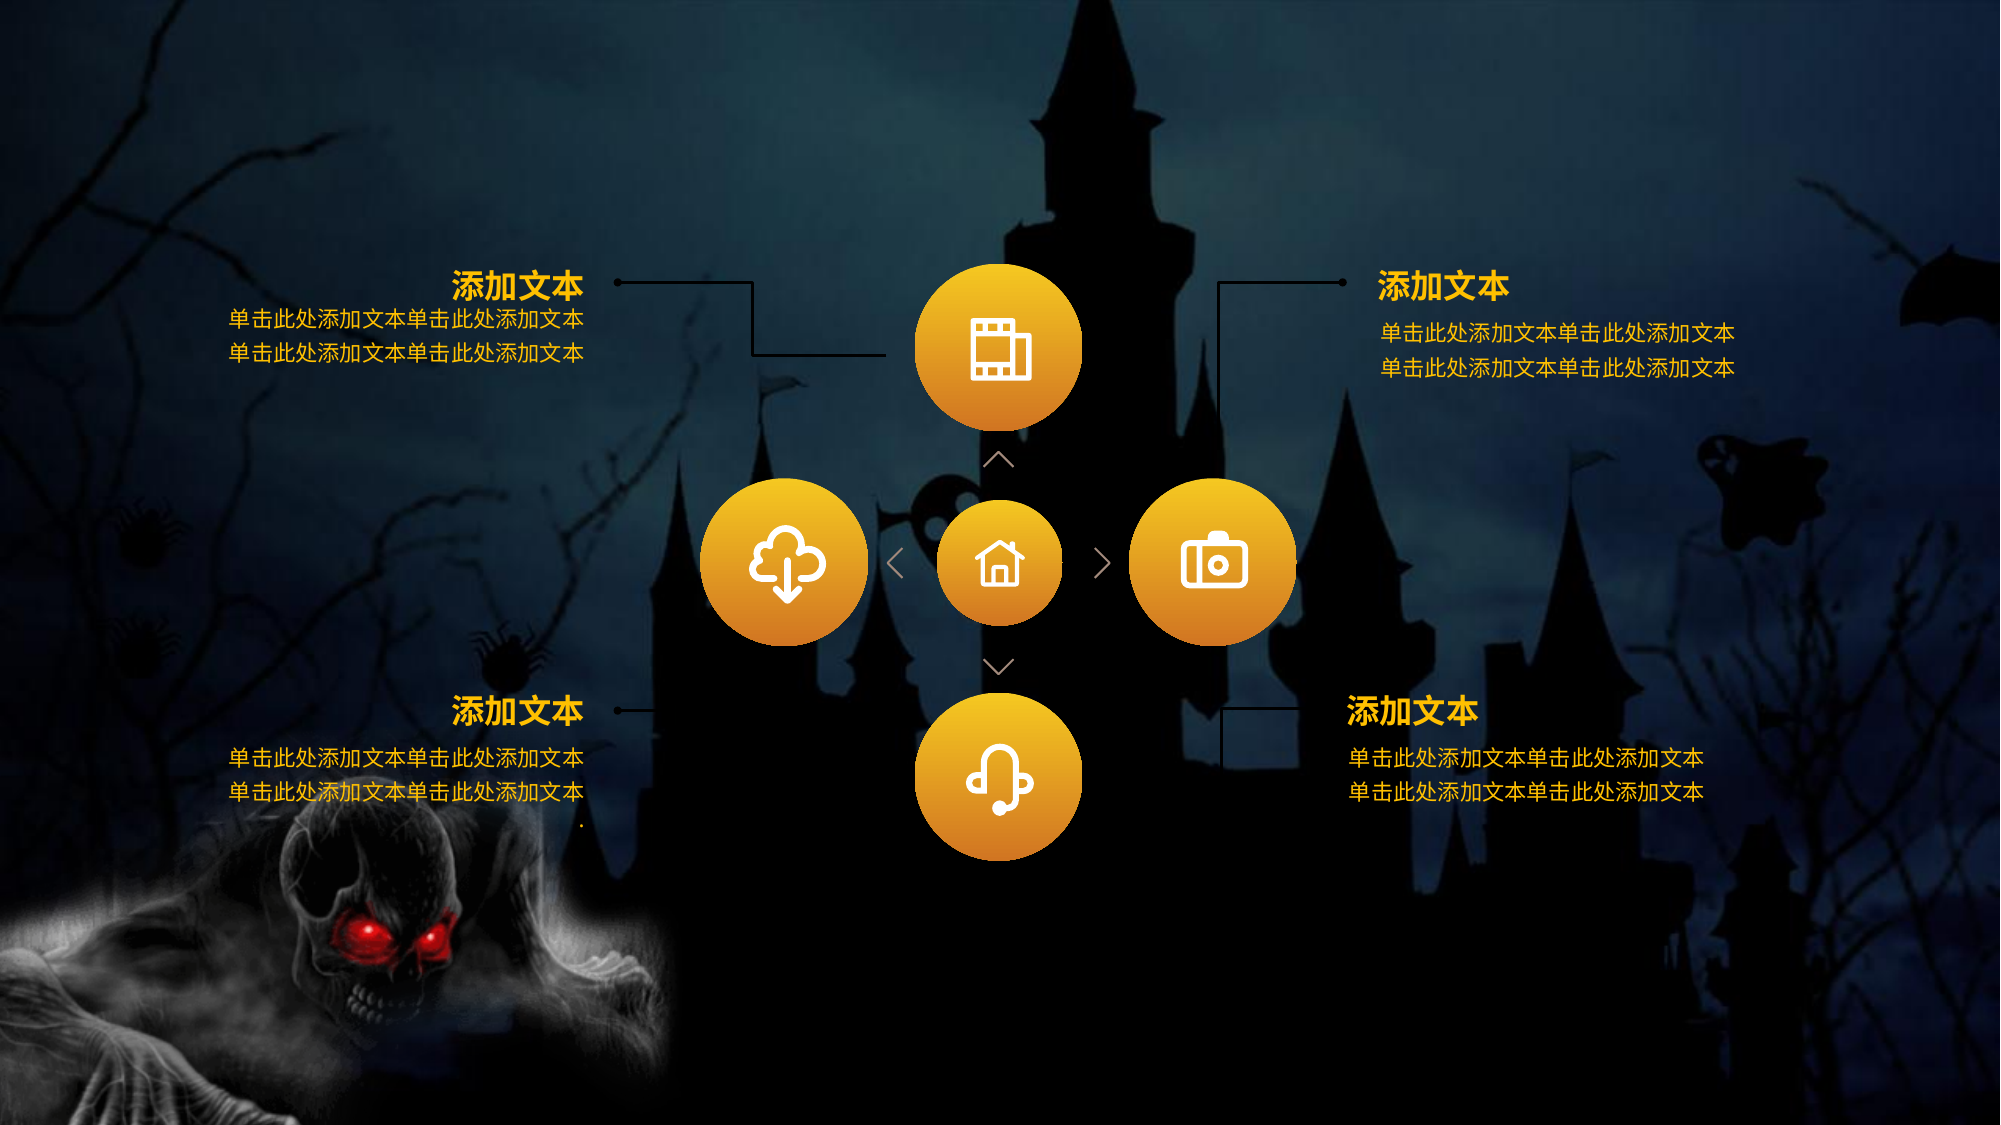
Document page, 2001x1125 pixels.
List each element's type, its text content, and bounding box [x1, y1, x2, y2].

text_box [983, 451, 1014, 467]
text_box [1129, 478, 1297, 647]
text_box [887, 548, 903, 578]
text_box [914, 263, 1083, 432]
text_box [748, 525, 827, 604]
text_box [937, 499, 1063, 626]
text_box [700, 478, 869, 647]
text_box [613, 278, 887, 356]
text_box [970, 318, 1032, 381]
text_box 添加文本 单击此处添加文本单击此处添加文本 单击此处添加文本单击此处添加文本 [228, 265, 585, 367]
text_box [974, 540, 1025, 587]
text_box 添加文本 单击此处添加文本单击此处添加文本 单击此处添加文本单击此处添加文本 . [196, 690, 585, 730]
picture [0, 0, 2000, 1125]
text_box [1110, 704, 1337, 782]
text_box [965, 743, 1034, 816]
text_box [1094, 548, 1110, 578]
text_box 添加文本 单击此处添加文本单击此处添加文本 单击此处添加文本单击此处添加文本 [1346, 690, 1705, 806]
text_box [914, 692, 1083, 861]
text_box [983, 659, 1014, 675]
text_box [613, 662, 785, 715]
text_box 添加文本 单击此处添加文本单击此处添加文本 单击此处添加文本单击此处添加文本 [1377, 265, 1736, 381]
text_box [1218, 278, 1347, 450]
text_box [1180, 530, 1249, 589]
